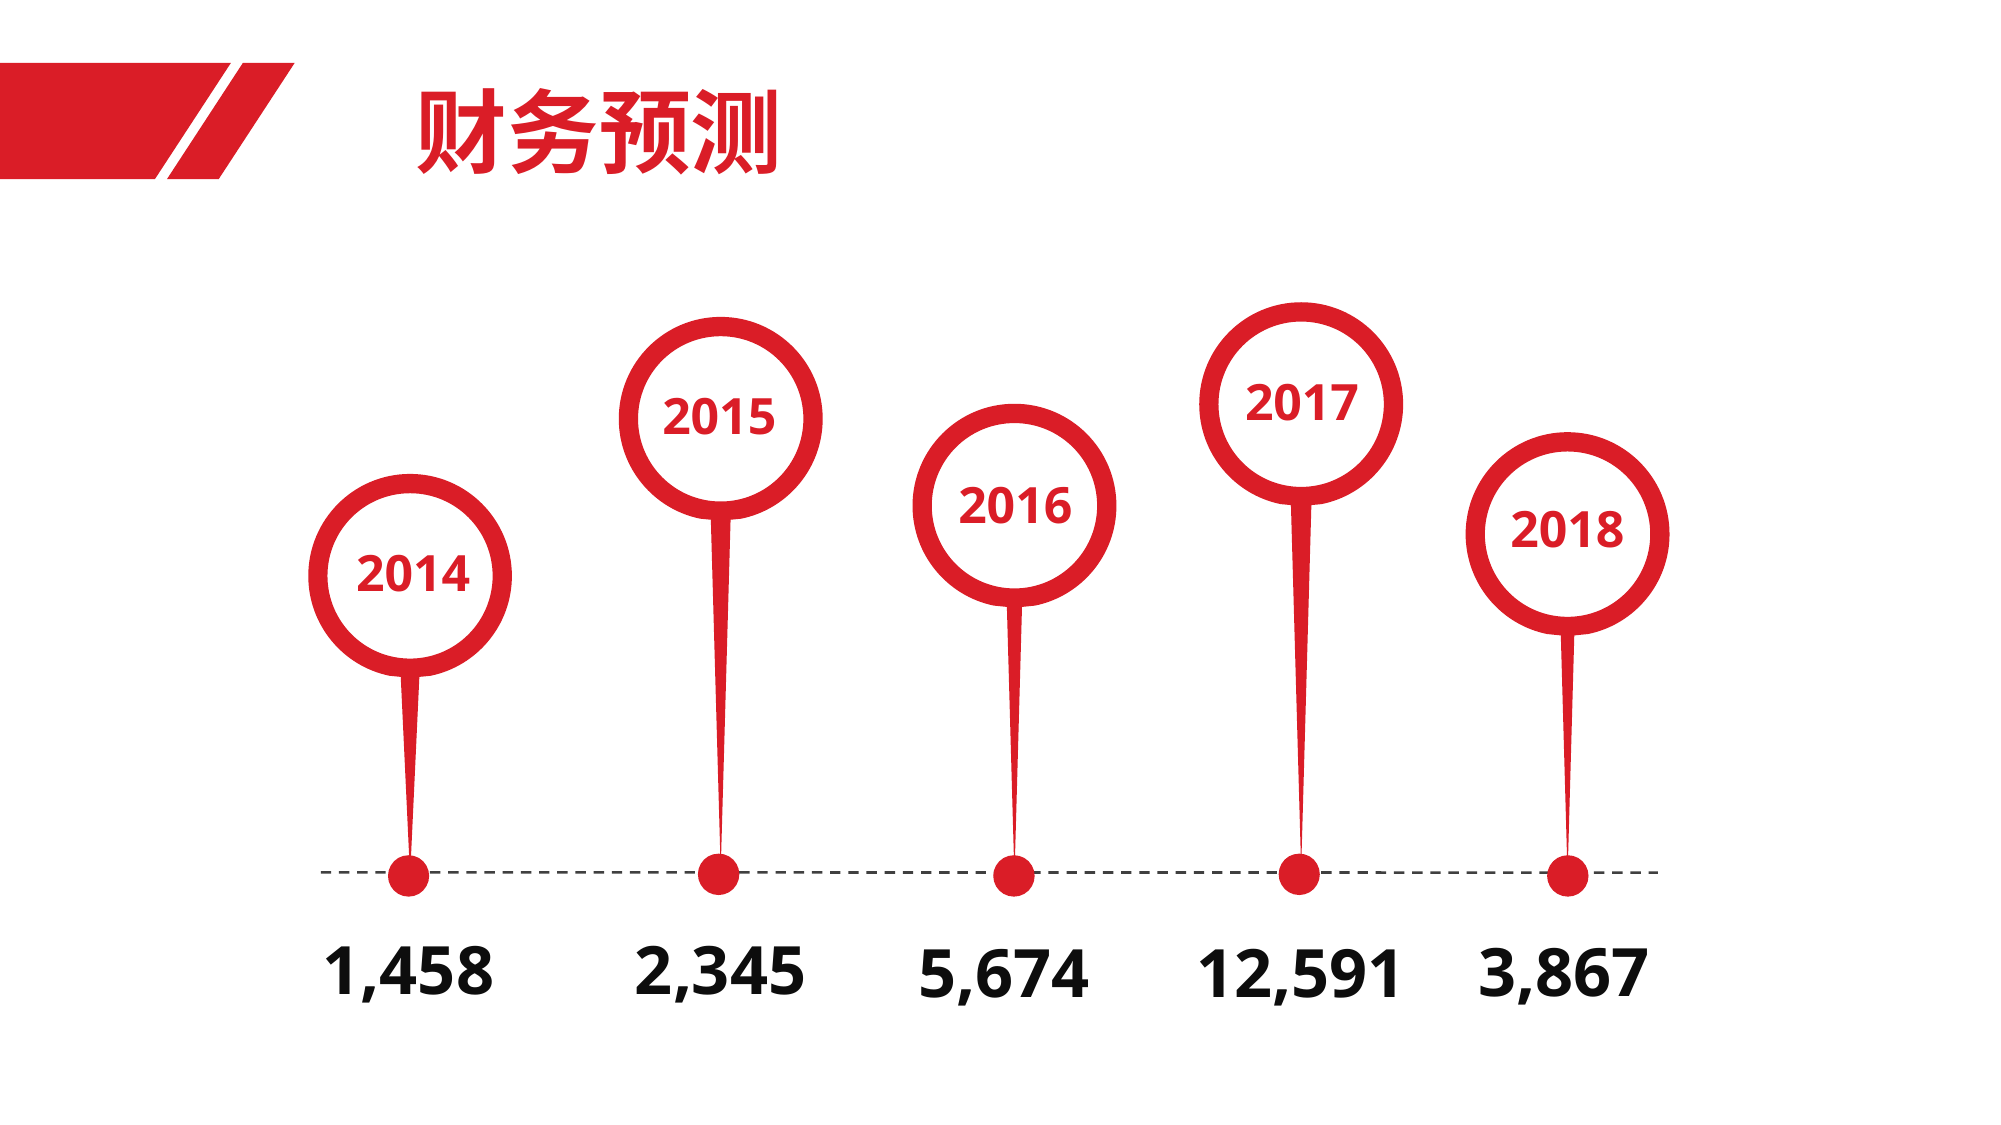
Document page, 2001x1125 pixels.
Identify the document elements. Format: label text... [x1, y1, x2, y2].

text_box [0, 62, 295, 180]
text_box [387, 855, 430, 897]
text_box [912, 403, 1117, 855]
text_box 2017 [1230, 363, 1374, 439]
text_box 2016 [943, 466, 1087, 541]
text_box 12,591 [1181, 923, 1421, 1019]
text_box 1,458 [307, 920, 510, 1016]
text_box [1278, 853, 1320, 896]
text_box [308, 473, 512, 855]
text_box [697, 853, 740, 896]
text_box 2,345 [619, 920, 822, 1016]
text_box [1199, 302, 1404, 853]
text_box 2018 [1495, 489, 1640, 565]
text_box [1465, 432, 1670, 855]
text_box 3,867 [1463, 922, 1665, 1018]
text_box 5,674 [903, 923, 1106, 1019]
text_box [1547, 855, 1589, 897]
text_box [618, 316, 823, 853]
text_box 财务预测 [401, 67, 798, 193]
text_box [993, 855, 1035, 897]
text_box 2015 [647, 377, 791, 452]
text_box 2014 [341, 533, 485, 609]
